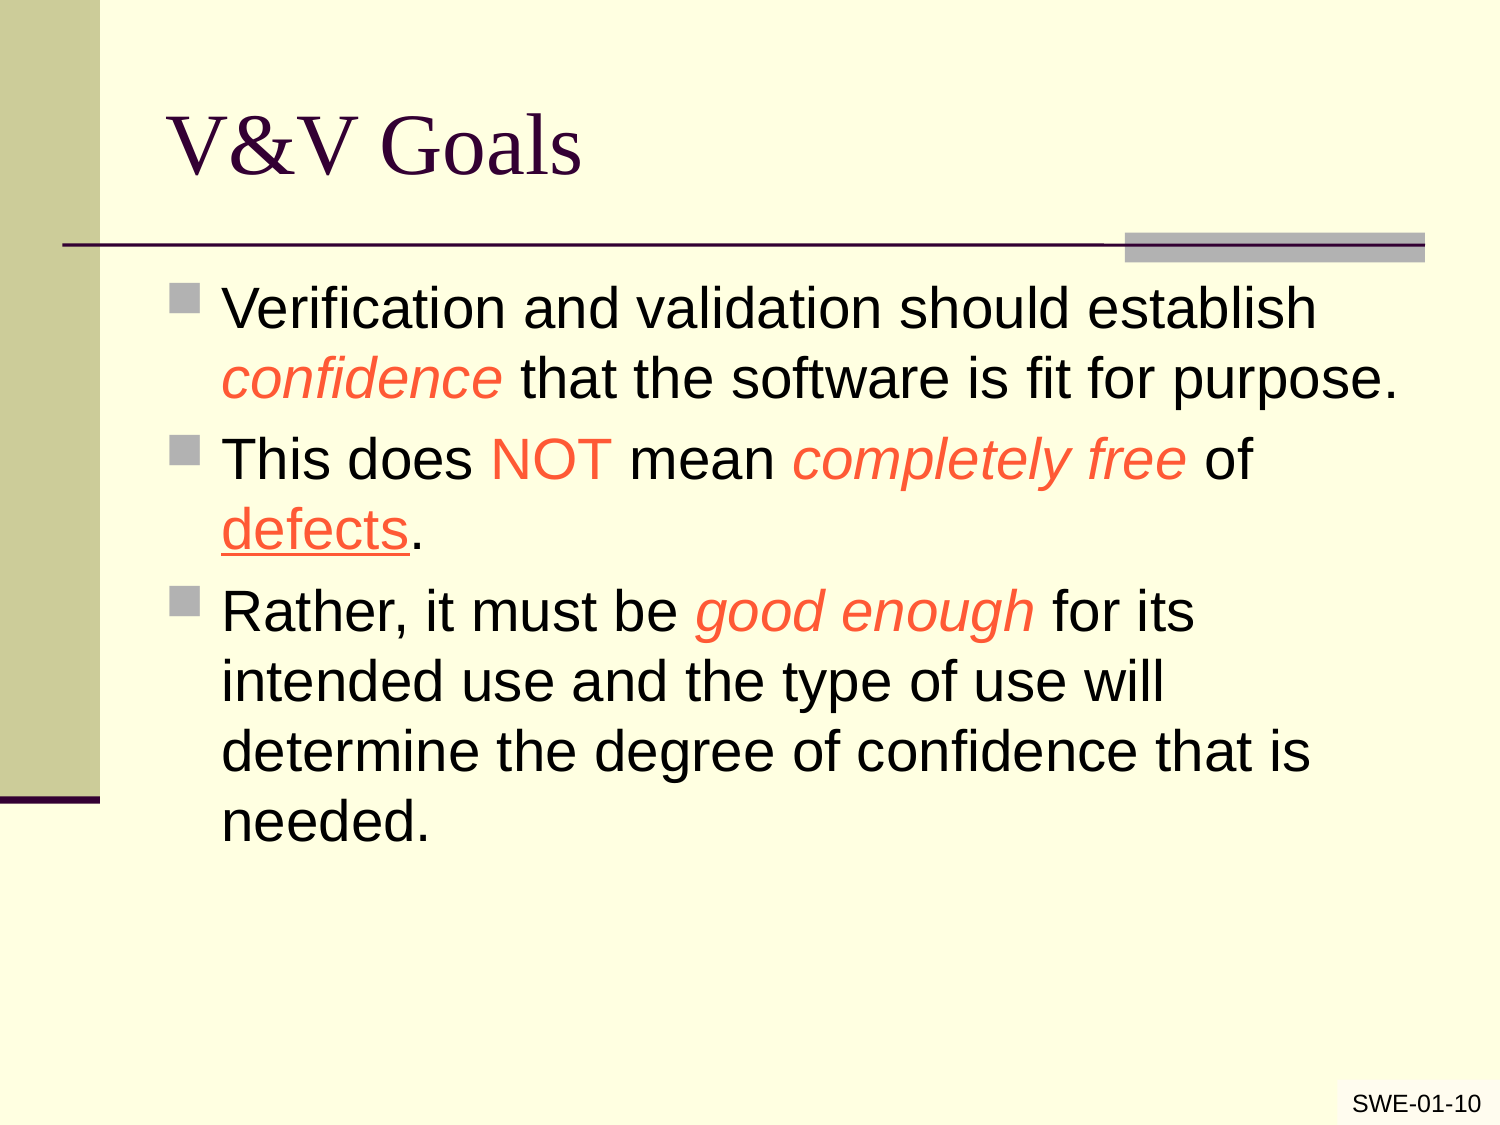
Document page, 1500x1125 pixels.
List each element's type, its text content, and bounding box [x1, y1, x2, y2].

list Verification and validation should establish confidence that the software is fit for purpose. This does NOT mean completely free of defects. Rather, it must be good enough for its intended use and the type of use will determine the degree of confidence that is needed. [150, 262, 1425, 1006]
title V&V Goals [150, 45, 1425, 234]
